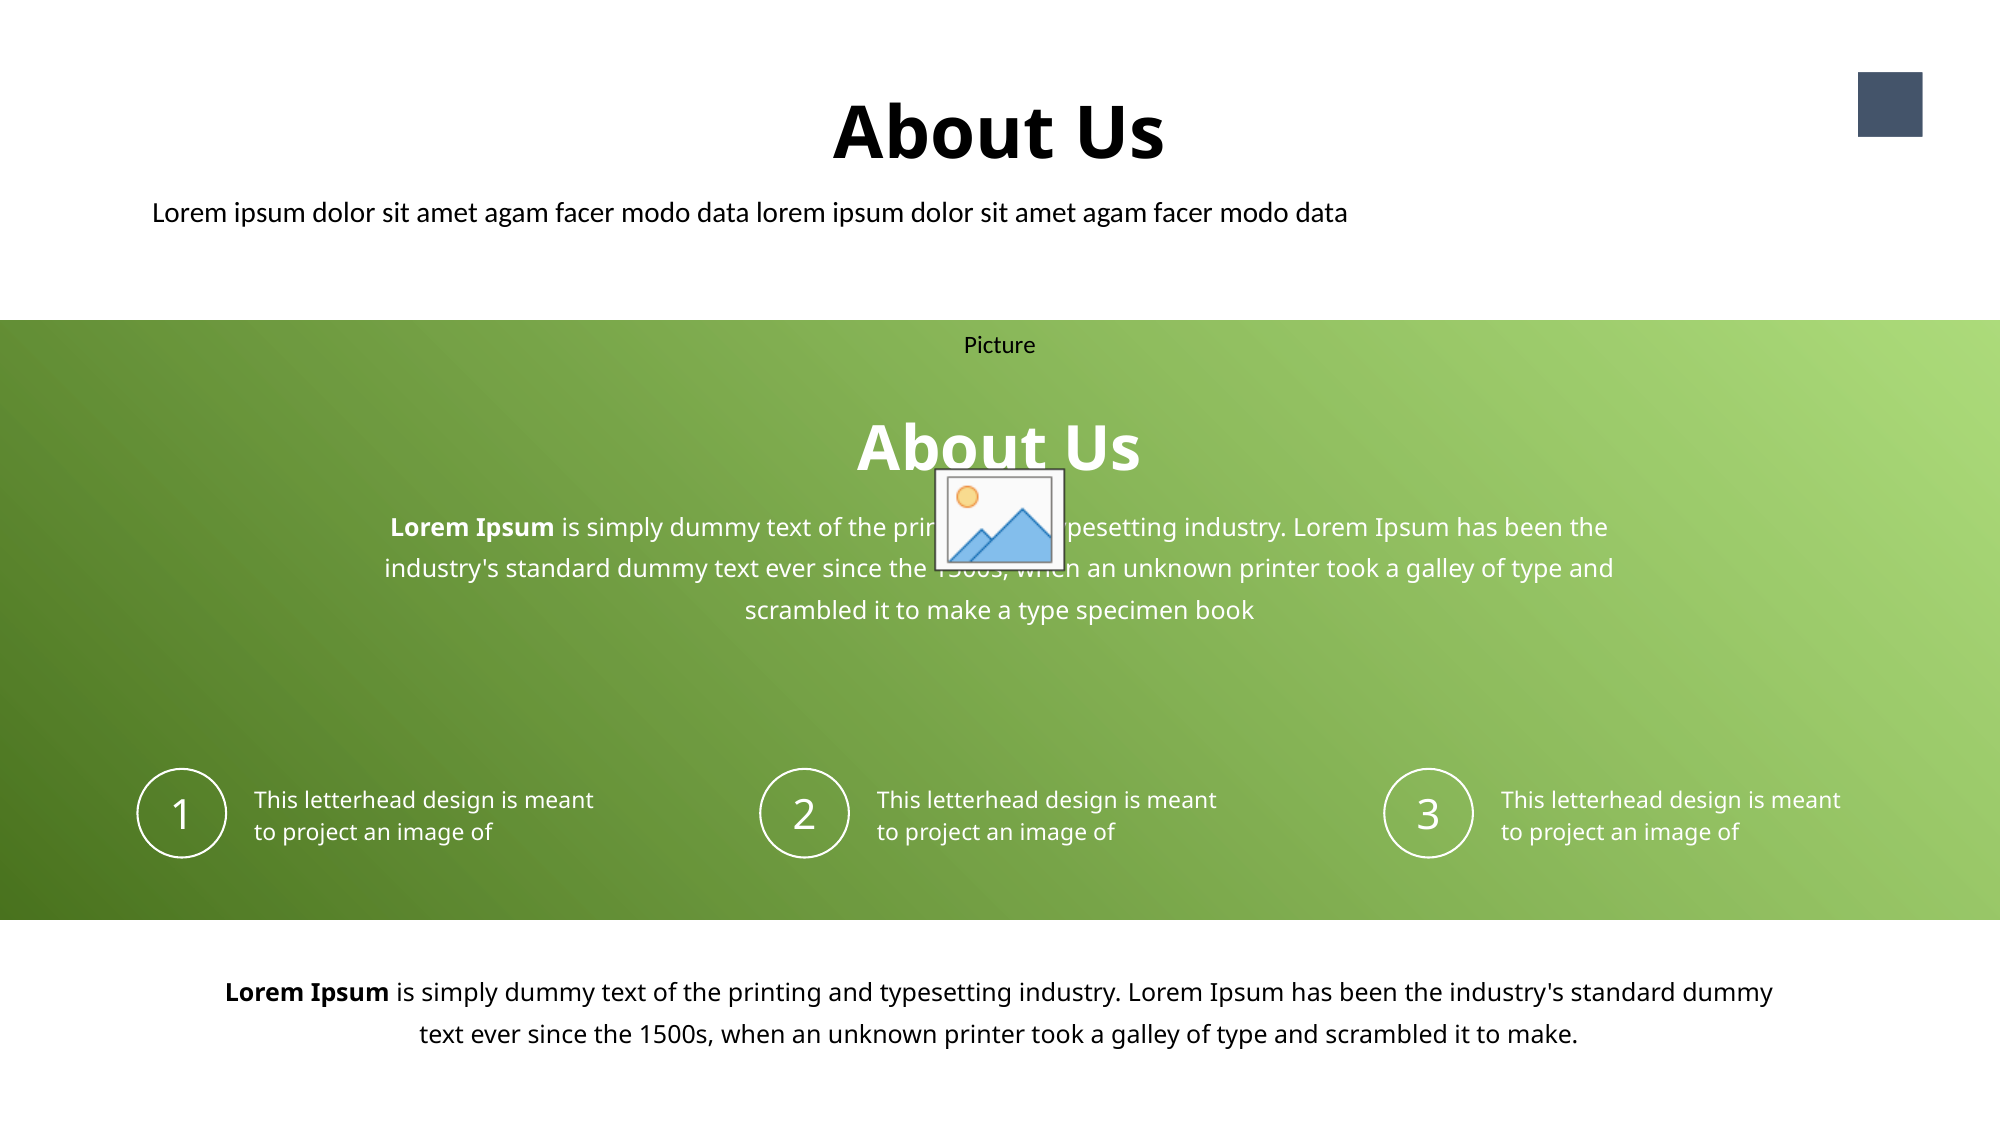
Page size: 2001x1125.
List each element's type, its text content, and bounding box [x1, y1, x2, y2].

text_box Lorem Ipsum is simply dummy text of the printing and typesetting industry. Lorem Ipsum has been the industry's standard dummy text ever since the 1500s, when an unknown printer took a galley of type and scrambled it to make. [209, 957, 1791, 1056]
text_box [0, 720, 2000, 920]
picture [0, 320, 2000, 720]
slide_number 4 [1863, 78, 1927, 130]
text_box [1863, 130, 1924, 138]
text_box [1857, 71, 1924, 78]
subtitle Lorem ipsum dolor sit amet agam facer modo data lorem ipsum dolor sit amet agam facer modo data [137, 186, 1863, 227]
title About Us [137, 78, 1863, 186]
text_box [137, 768, 1863, 858]
